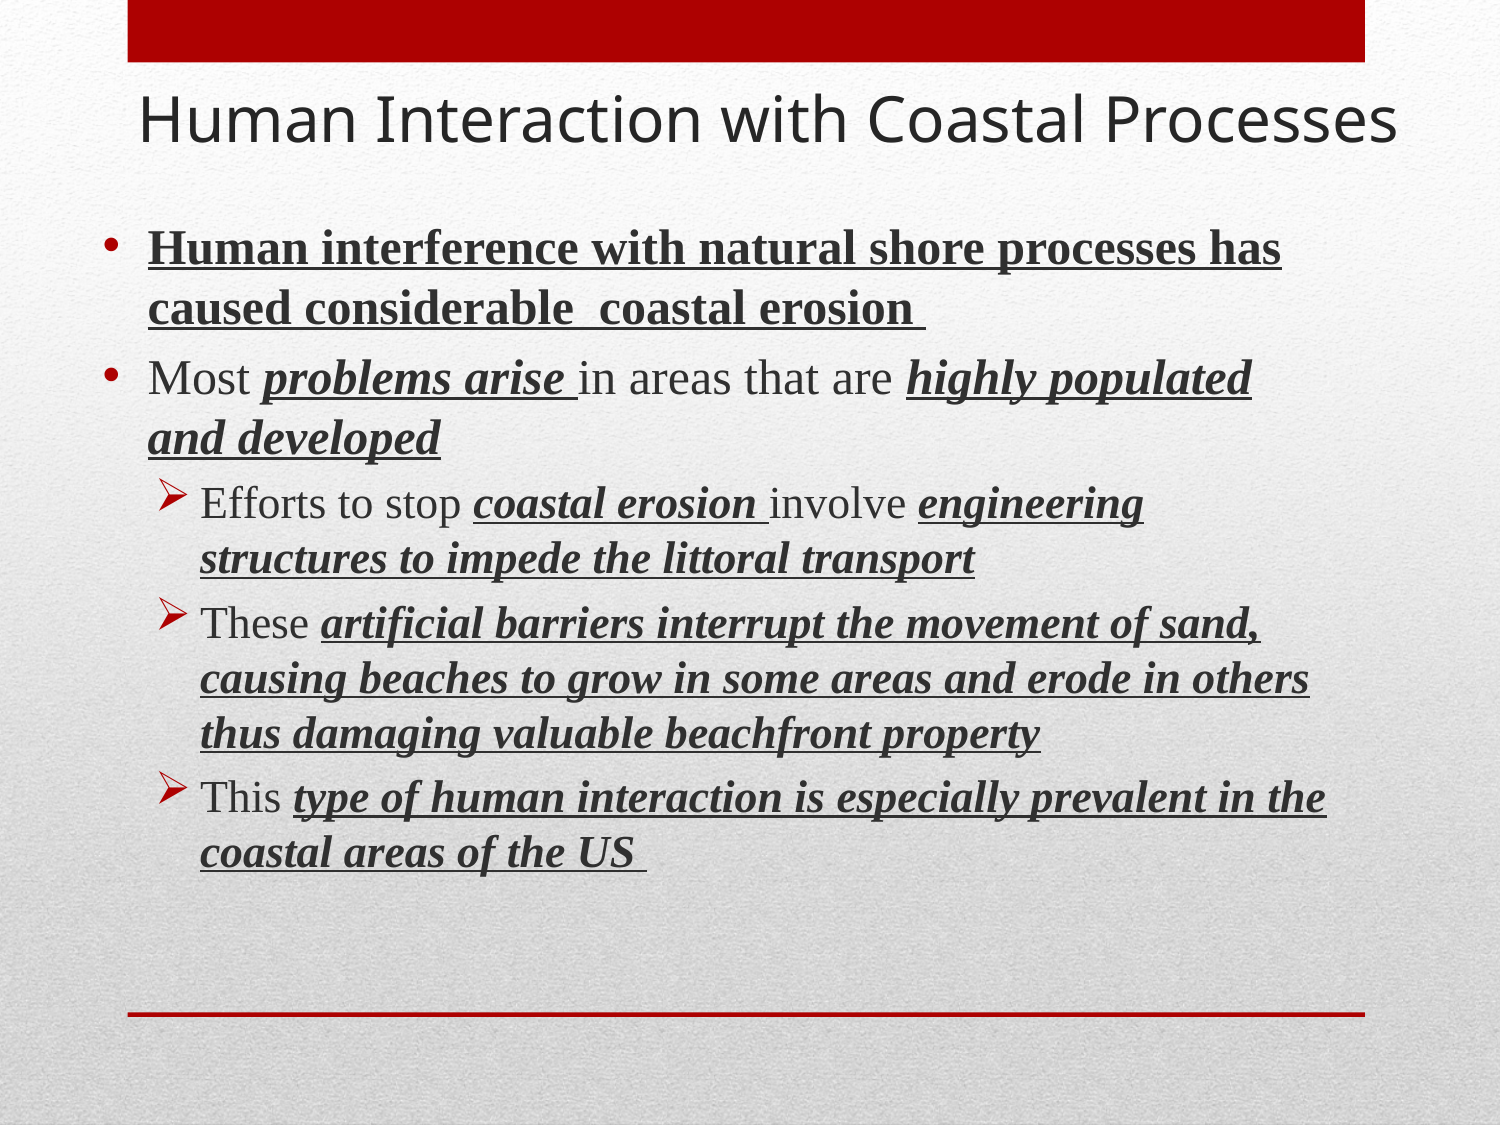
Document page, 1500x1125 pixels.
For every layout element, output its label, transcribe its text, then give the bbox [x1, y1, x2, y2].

list Human interference with natural shore processes has caused considerable coastal erosion Most problems arise in areas that are highly populated and developed Efforts to stop coastal erosion involve engineering structures to impede the littoral transport These artificial barriers interrupt the movement of sand, causing beaches to grow in some areas and erode in others thus damaging valuable beachfront property This type of human interaction is especially prevalent in the coastal areas of the US [87, 163, 1350, 1025]
title Human Interaction with Coastal Processes [87, 0, 1450, 163]
